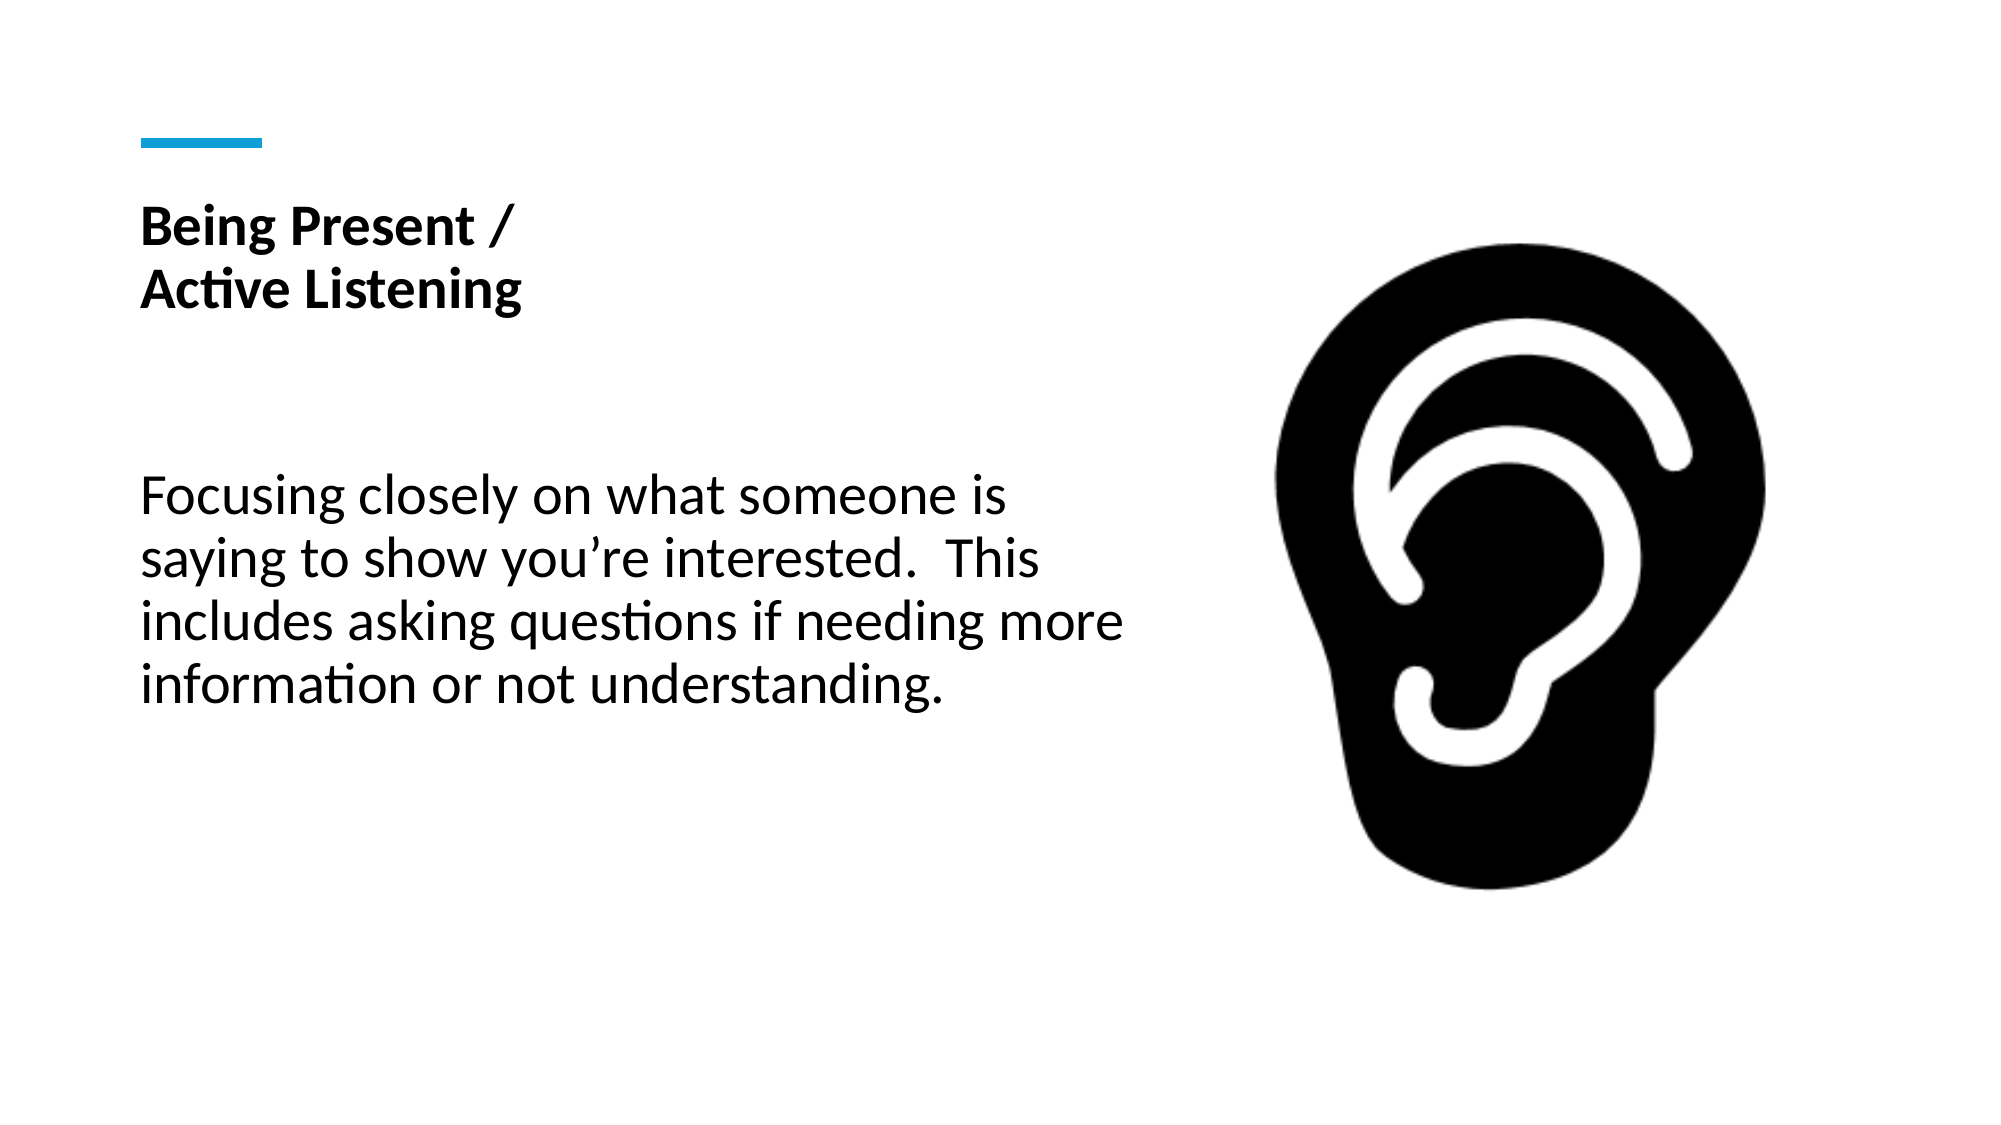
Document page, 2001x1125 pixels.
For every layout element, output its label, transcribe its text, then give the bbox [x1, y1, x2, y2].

title Being Present / Active Listening [124, 186, 1083, 330]
picture [1083, 125, 1957, 1000]
list Focusing closely on what someone is saying to show you’re interested. This includes asking questions if needing more information or not understanding. [124, 456, 1164, 1125]
